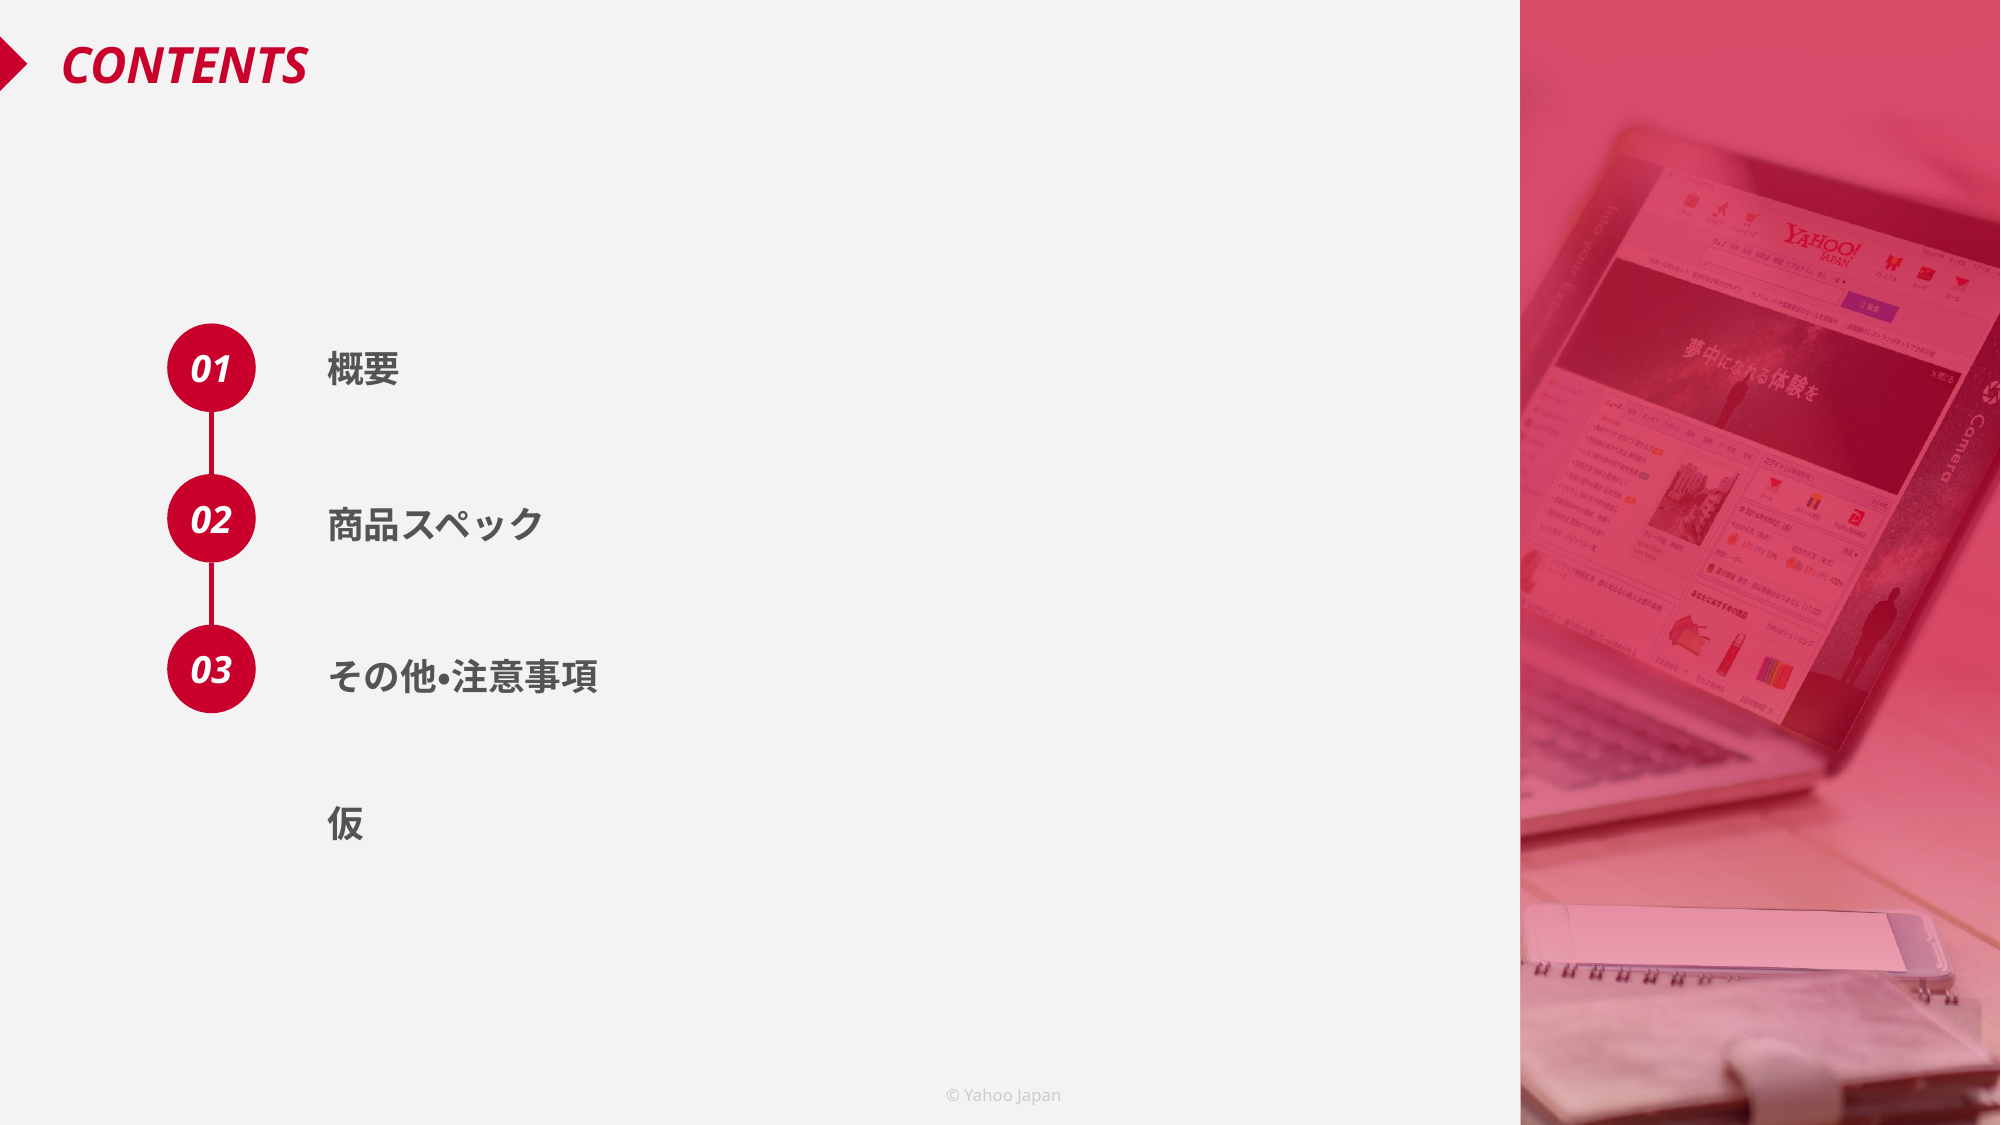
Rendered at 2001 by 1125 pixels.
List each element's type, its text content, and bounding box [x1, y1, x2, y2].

list その他・注意事項 [312, 646, 1201, 706]
list 仮 [312, 793, 1201, 853]
list 概要 [312, 338, 1201, 398]
list 商品スペック [312, 494, 1201, 554]
